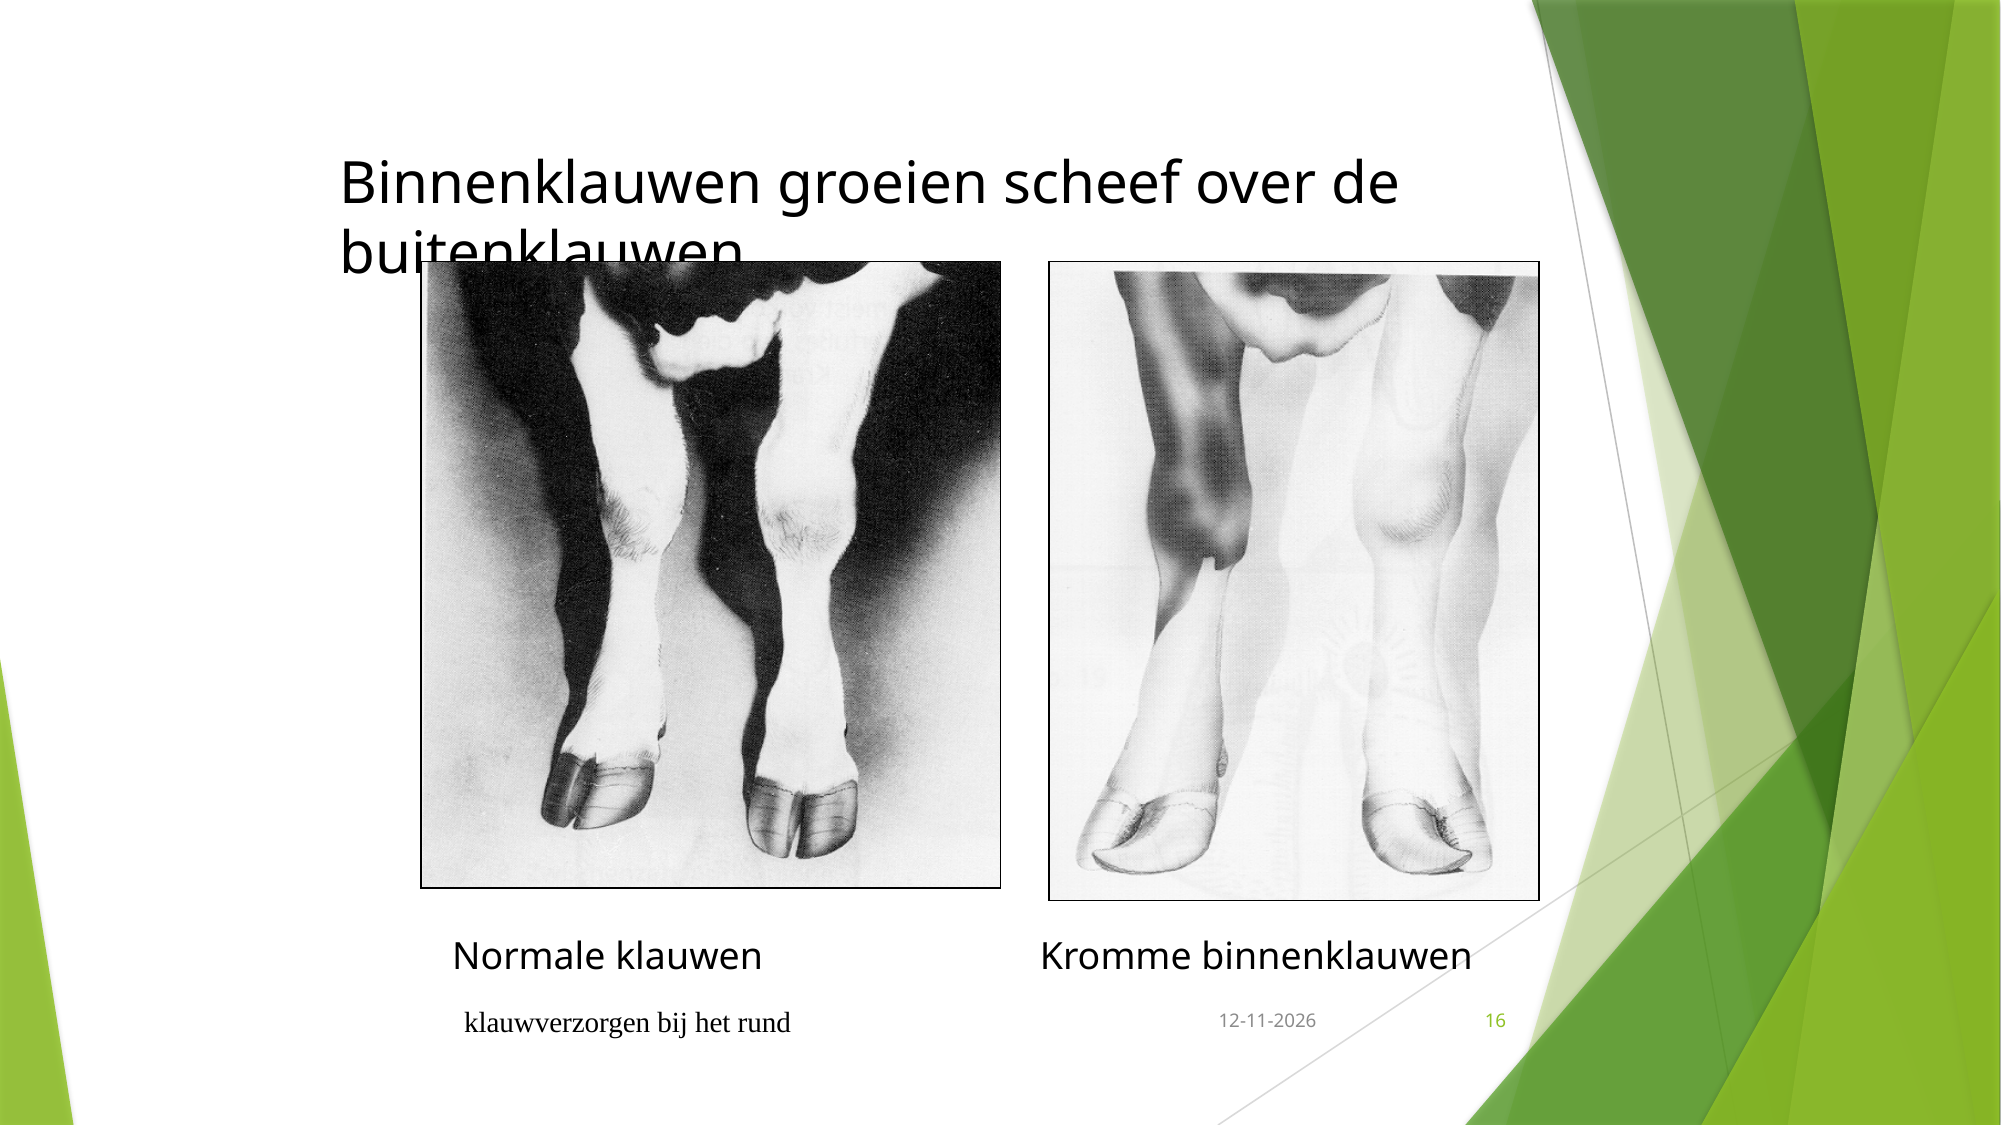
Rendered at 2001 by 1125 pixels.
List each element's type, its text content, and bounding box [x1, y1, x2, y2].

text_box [421, 261, 1001, 987]
text_box Binnenklauwen groeien scheef over de buitenklauwen [324, 137, 1688, 293]
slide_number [1181, 996, 1332, 1051]
slide_number 16 [1409, 996, 1522, 1051]
footer klauwverzorgen bij het rund [111, 991, 1145, 1051]
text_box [1024, 261, 1638, 987]
